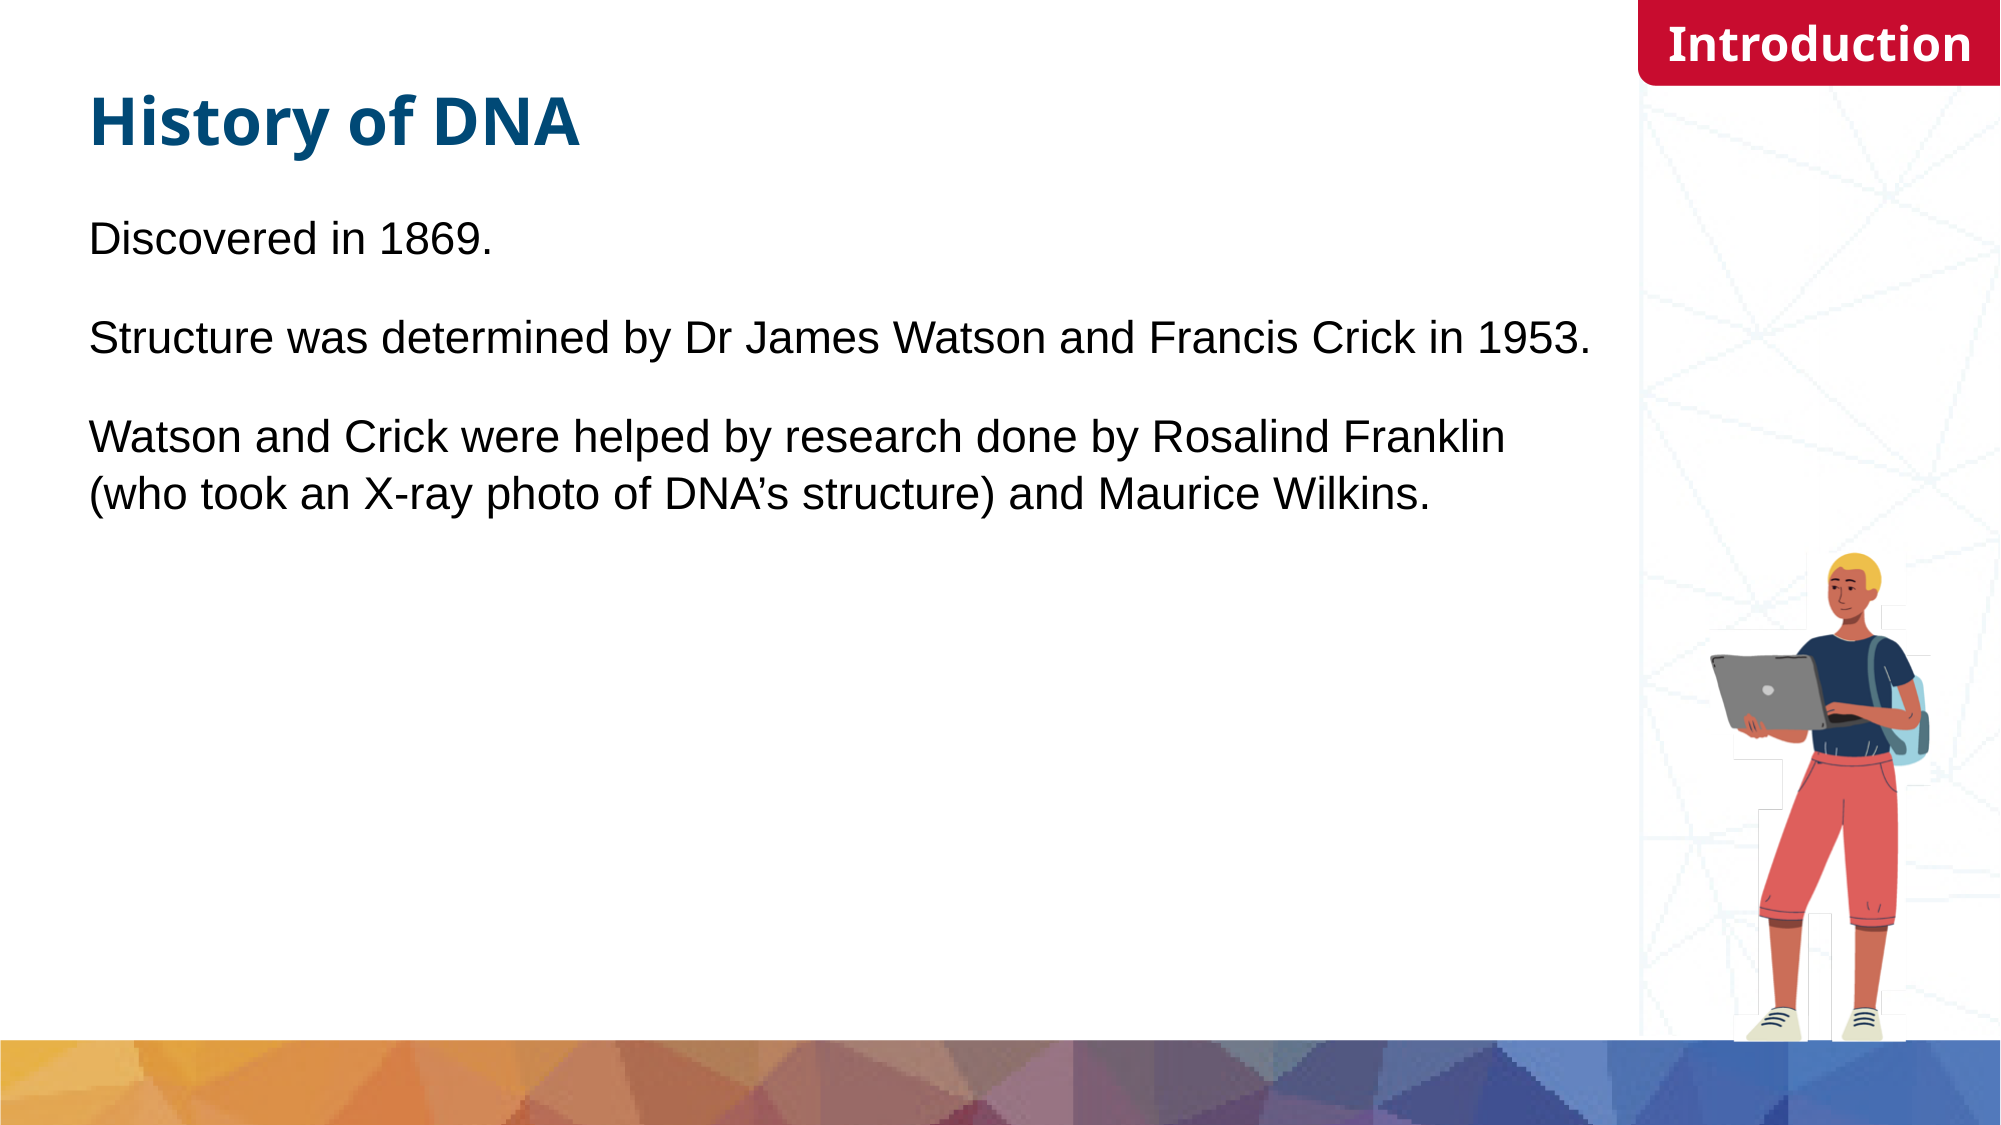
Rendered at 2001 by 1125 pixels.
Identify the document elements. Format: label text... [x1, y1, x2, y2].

picture [0, 0, 2001, 1125]
list Discovered in 1869. Structure was determined by Dr James Watson and Francis Crick in 1953. Watson and Crick were helped by research done by Rosalind Franklin (who took an X-ray photo of DNA’s structure) and Maurice Wilkins. [88, 206, 1602, 883]
title History of DNA [88, 88, 1565, 161]
